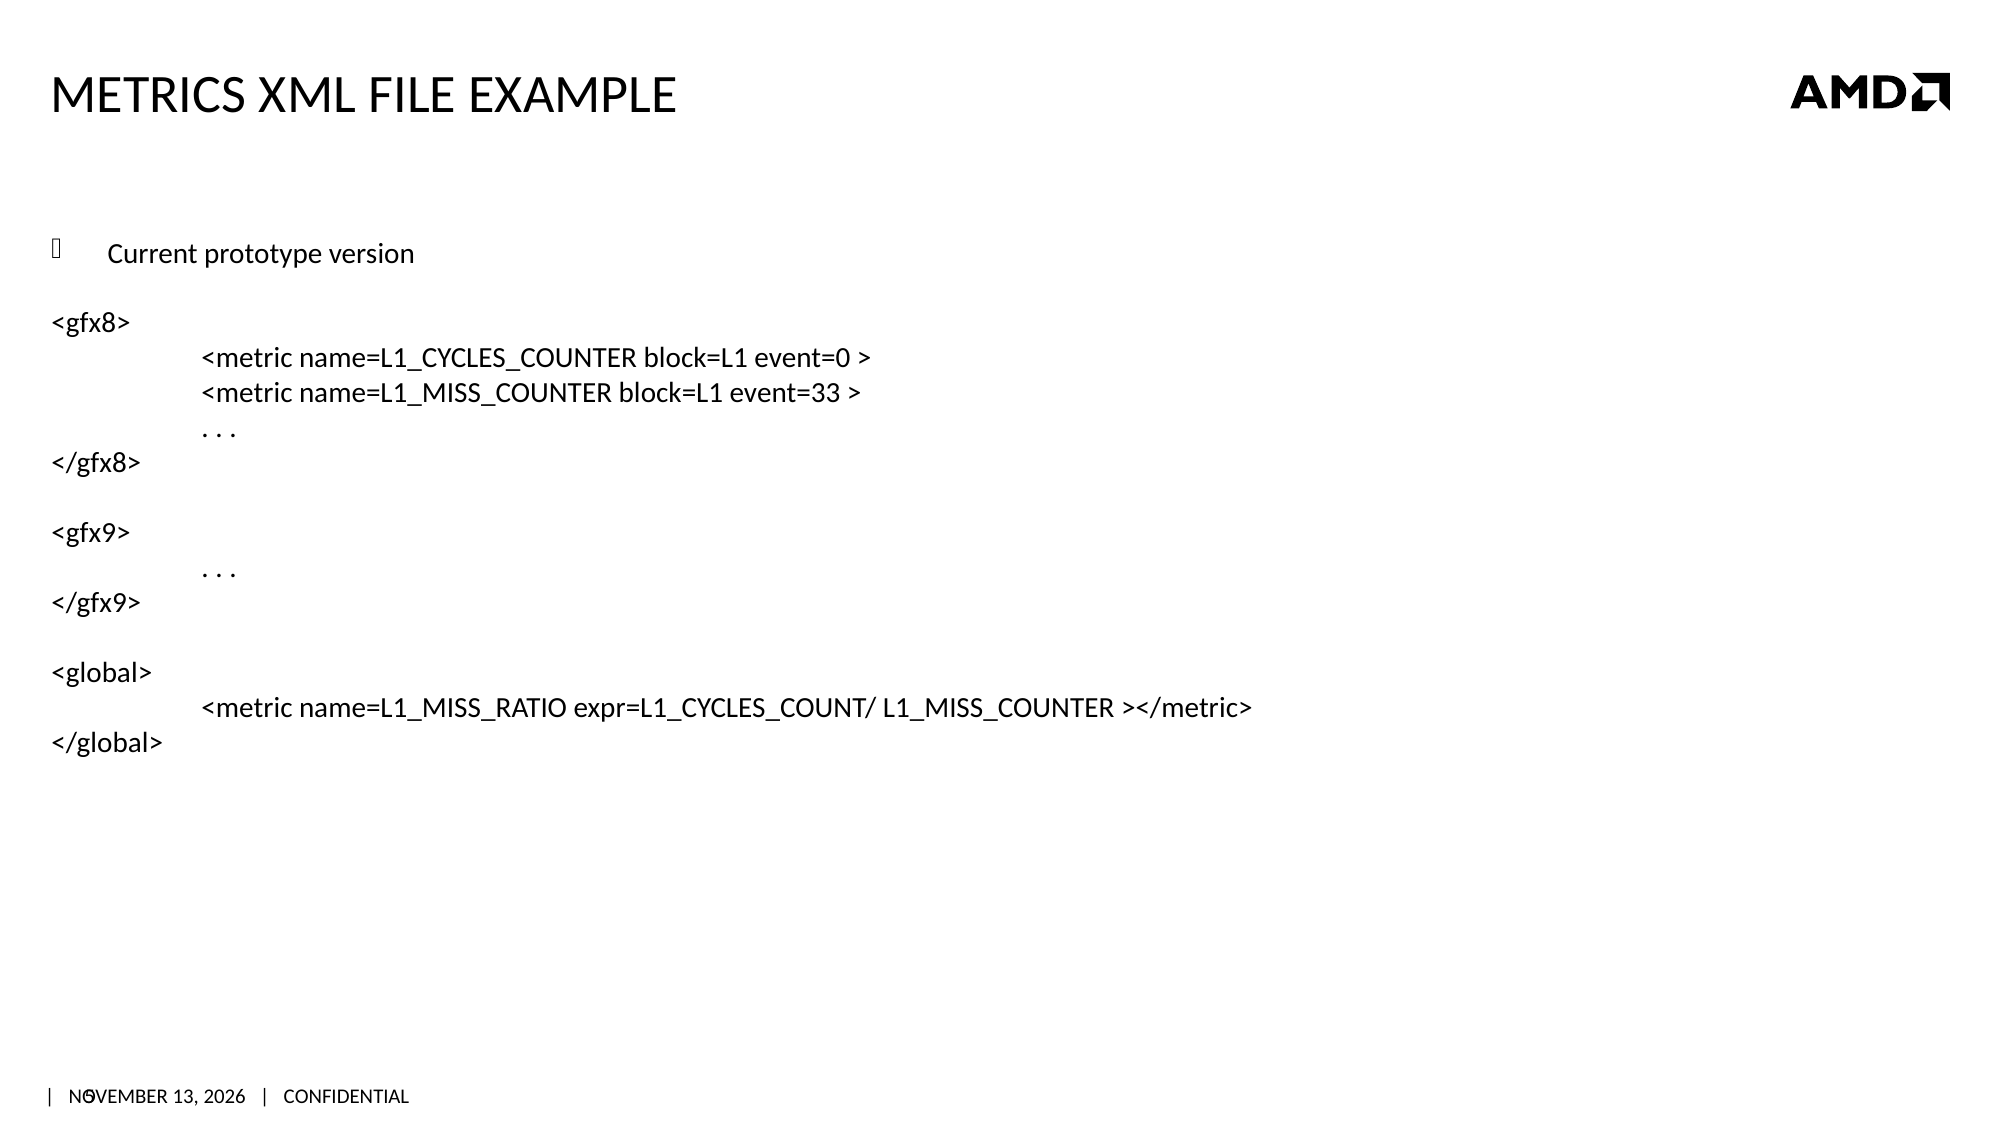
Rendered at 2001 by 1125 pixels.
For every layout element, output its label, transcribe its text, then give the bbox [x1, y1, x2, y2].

list Current prototype version <gfx8> <metric name=L1_CYCLES_COUNTER block=L1 event=0 > <metric name=L1_MISS_COUNTER block=L1 event=33 > . . . </gfx8> <gfx9> . . . </gfx9> <global> <metric name=L1_MISS_RATIO expr=L1_CYCLES_COUNT/ L1_MISS_COUNTER ></metric> </global> [51, 226, 1912, 1037]
title Metrics XML file example [50, 45, 1761, 124]
